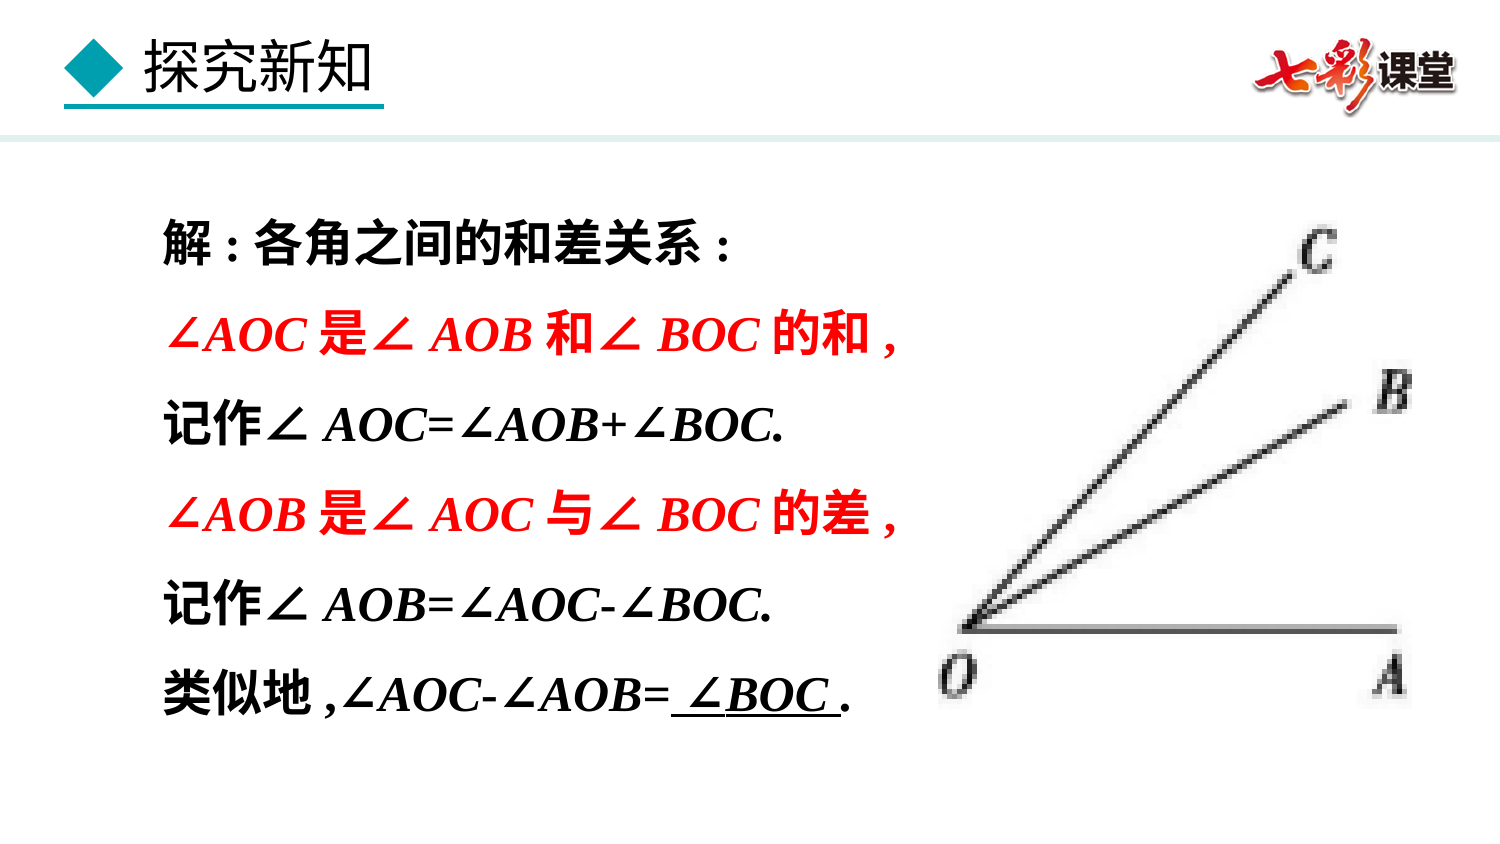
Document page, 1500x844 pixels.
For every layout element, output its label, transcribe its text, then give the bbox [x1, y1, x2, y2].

picture [1249, 32, 1461, 118]
text_box 解:各角之间的和差关系: ∠AOC是∠AOB和∠BOC的和, 记作∠AOC=∠AOB+∠BOC. ∠AOB是∠AOC与∠BOC的差, 记作∠AOB=∠AOC-∠BOC. 类似地,∠AOC-∠AOB= ∠BOC . [147, 173, 1128, 729]
picture [938, 220, 1412, 714]
